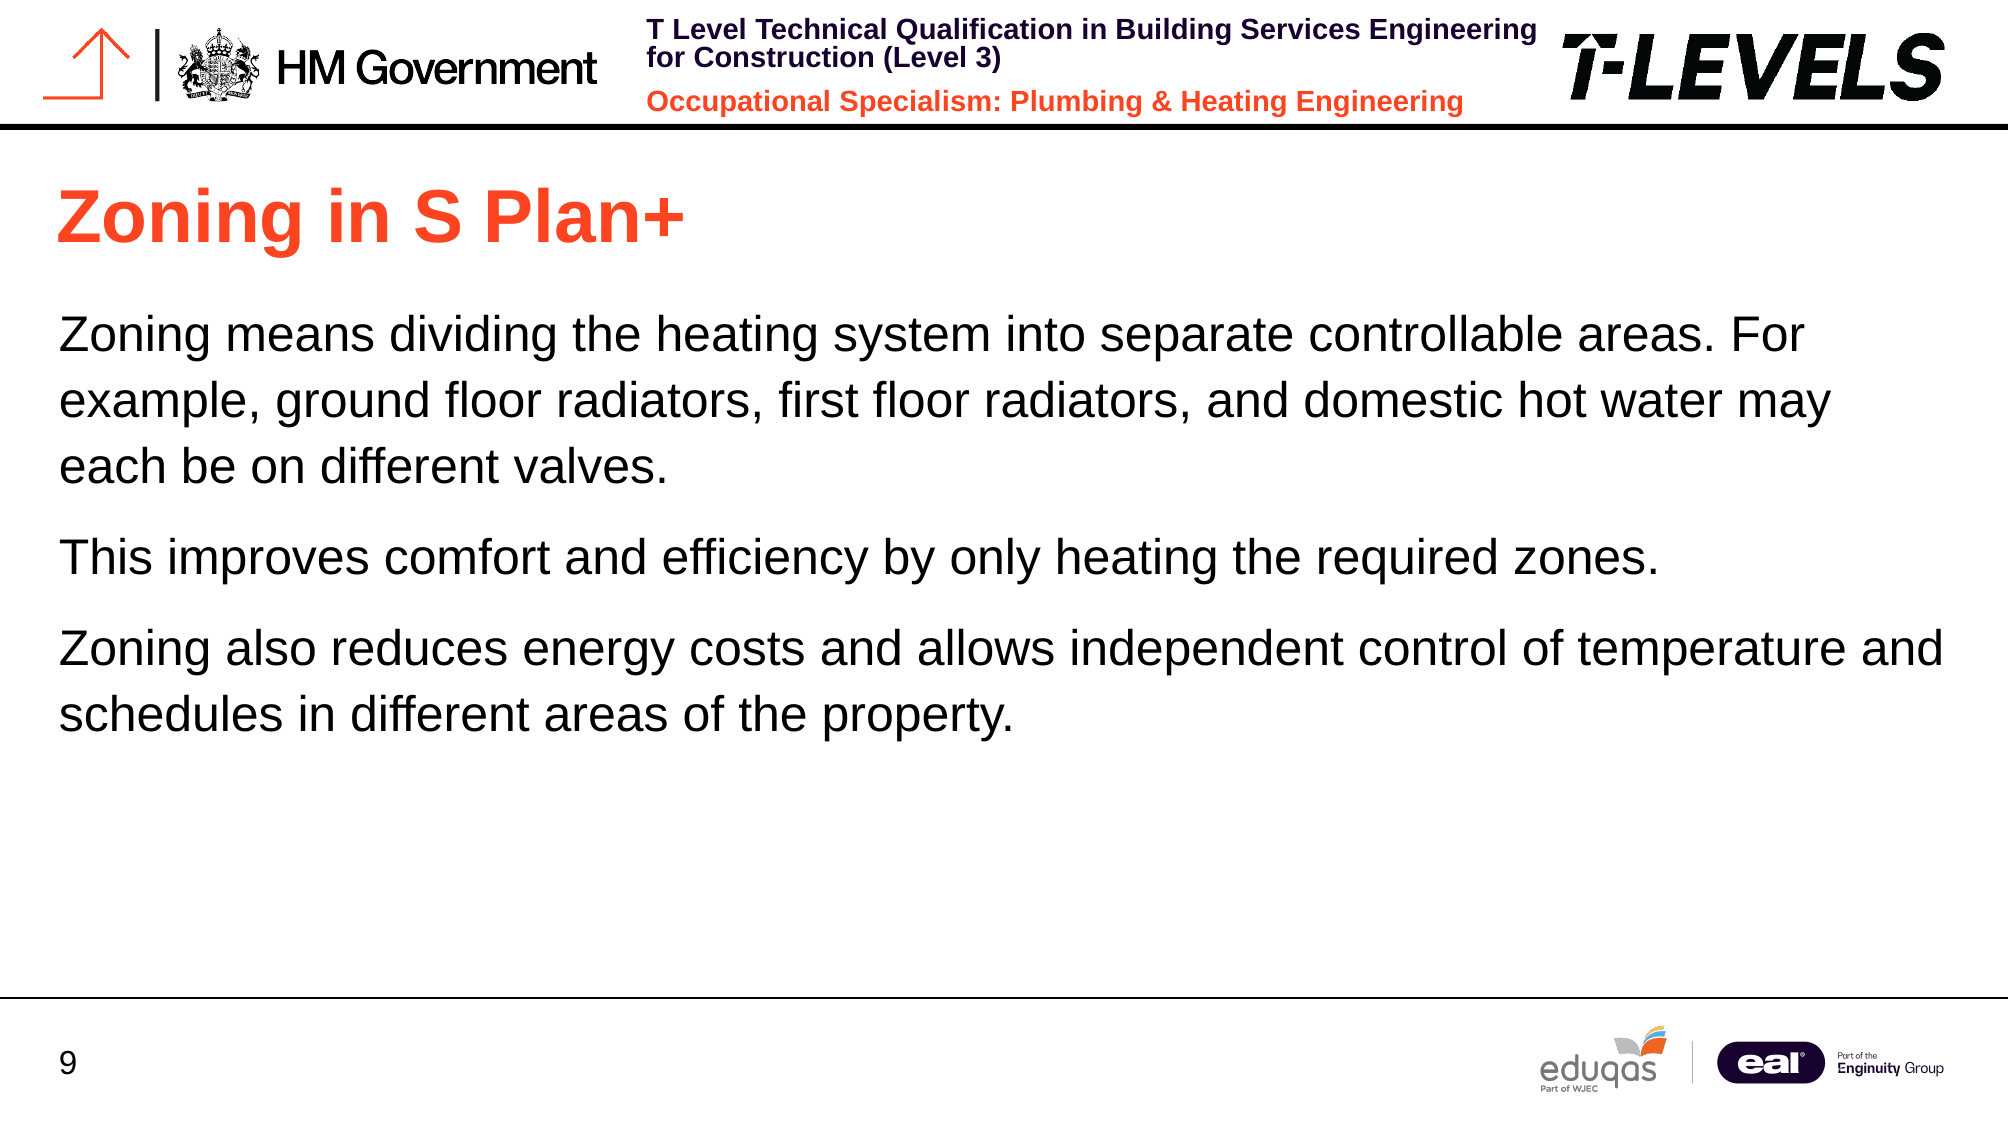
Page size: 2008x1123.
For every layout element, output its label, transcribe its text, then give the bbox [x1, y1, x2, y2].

picture [1543, 25, 1964, 108]
picture [155, 28, 597, 102]
picture [38, 27, 136, 100]
list Zoning means dividing the heating system into separate controllable areas. For example, ground floor radiators, first floor radiators, and domestic hot water may each be on different valves. This improves comfort and efficiency by only heating the required zones. Zoning also reduces energy costs and allows independent control of temperature and schedules in different areas of the property. [59, 295, 1949, 975]
picture [1535, 1021, 1949, 1097]
title Zoning in S Plan+ [41, 111, 1949, 314]
